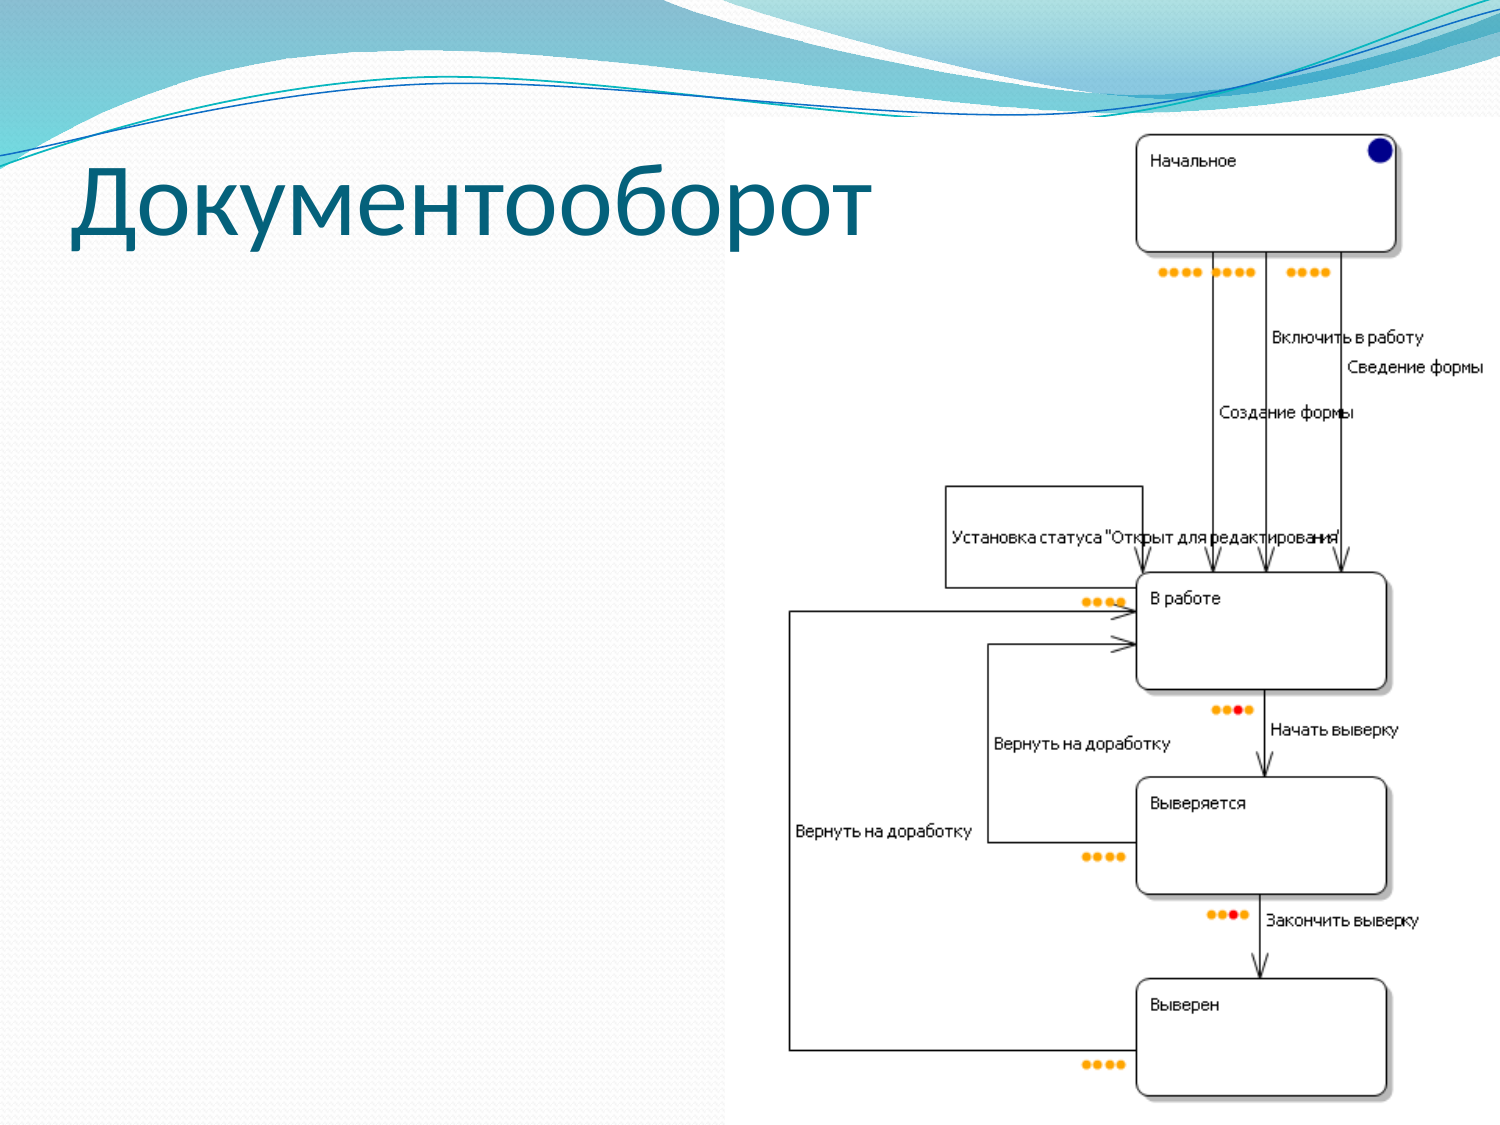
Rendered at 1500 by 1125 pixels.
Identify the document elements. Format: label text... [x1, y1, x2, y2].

title Документооборот [70, 117, 724, 257]
picture [724, 116, 1500, 1125]
